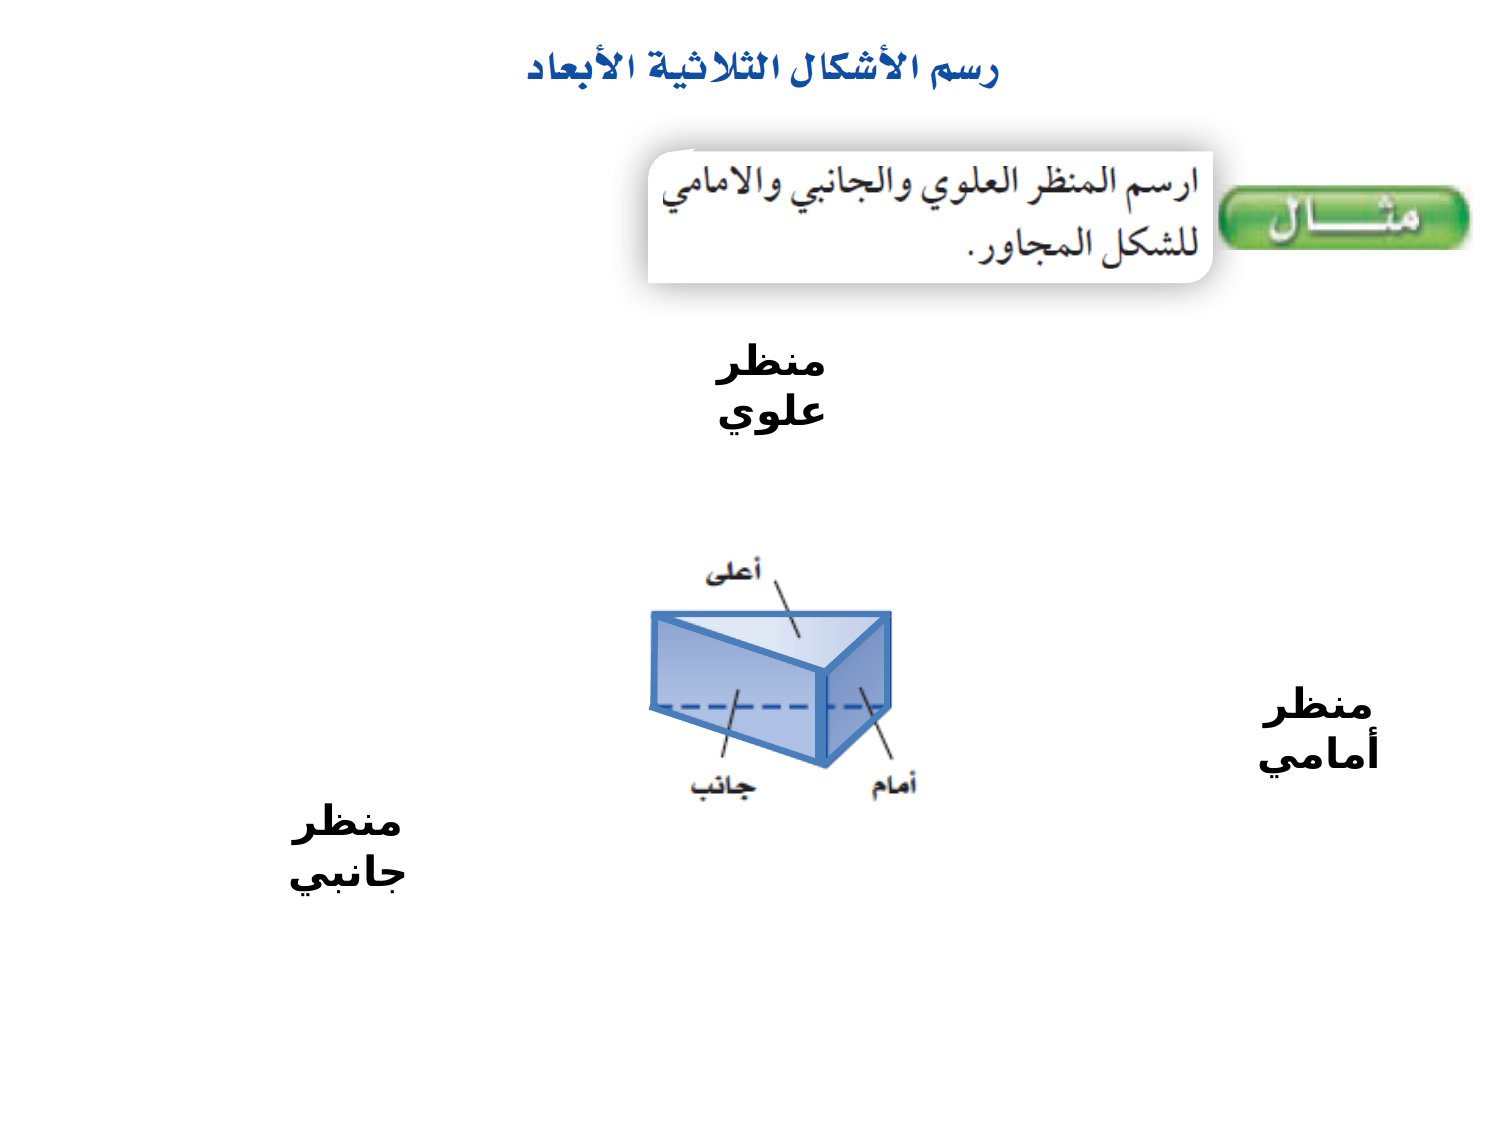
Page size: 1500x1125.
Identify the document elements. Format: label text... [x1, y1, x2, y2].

text_box منظر جانبي [239, 786, 457, 902]
picture [655, 158, 1206, 277]
picture [525, 42, 1001, 91]
text_box منظر علوي [664, 326, 882, 441]
text_box منظر أمامي [1210, 669, 1428, 784]
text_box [649, 614, 824, 764]
picture [1217, 184, 1473, 251]
picture [643, 546, 940, 814]
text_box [826, 614, 889, 767]
